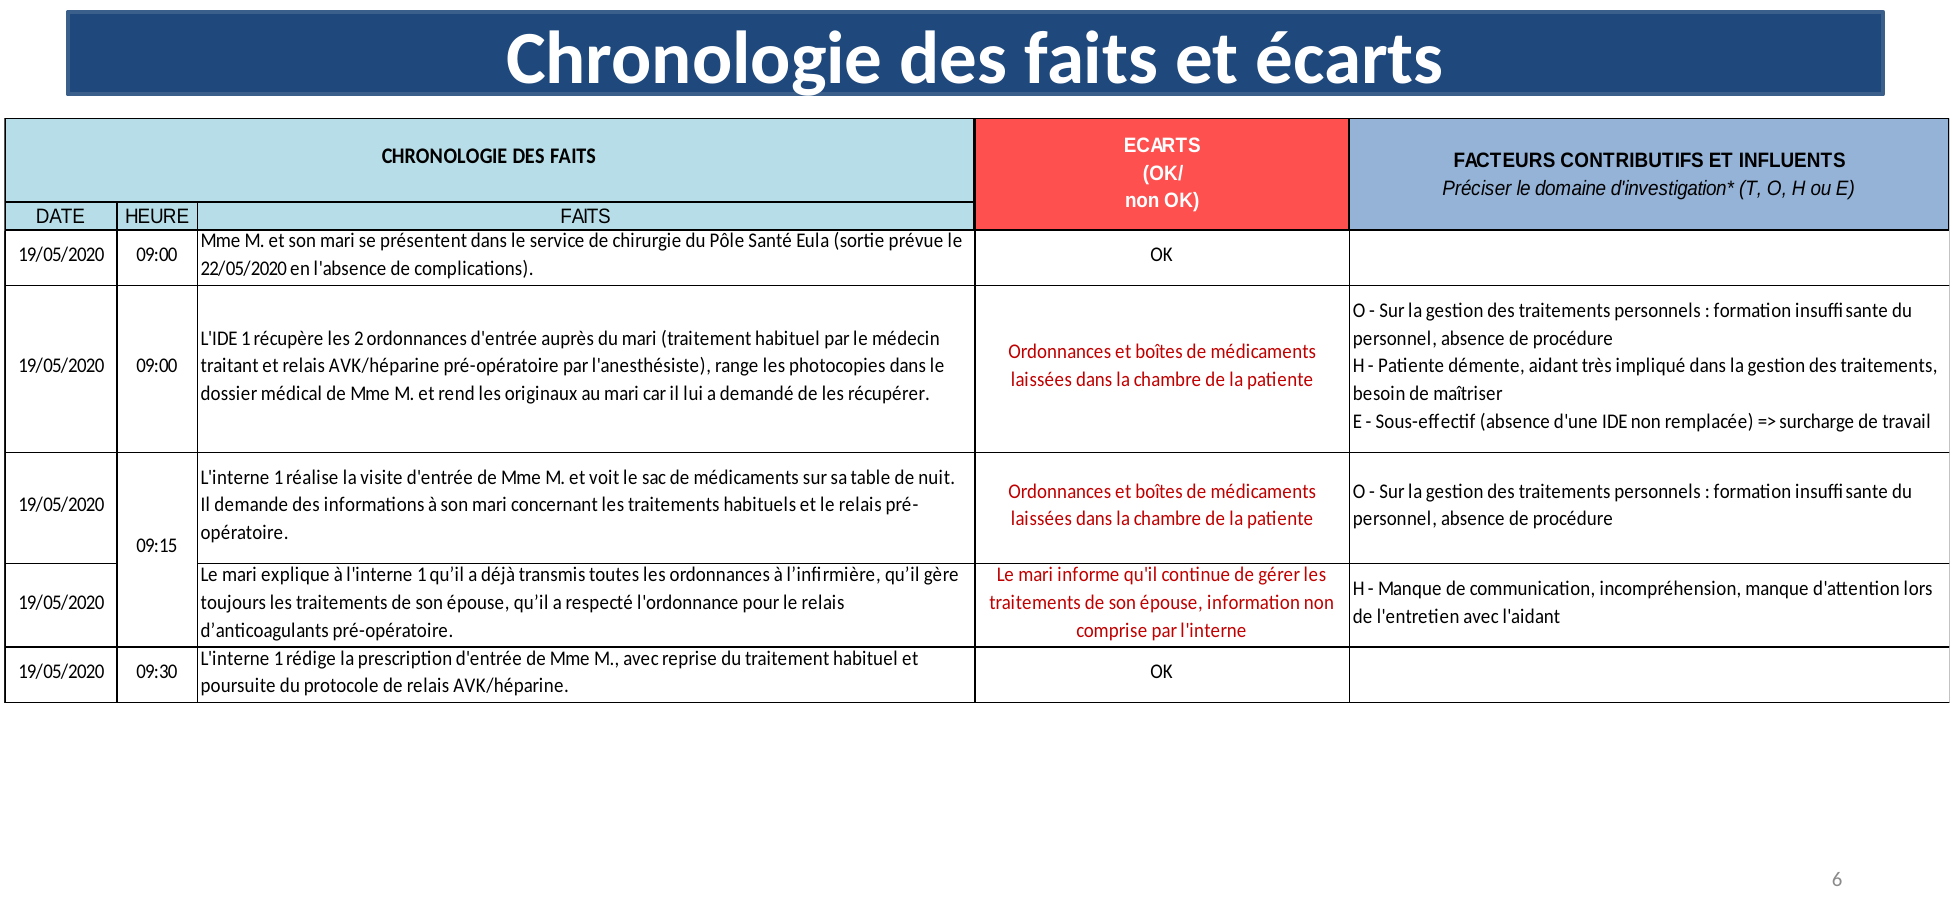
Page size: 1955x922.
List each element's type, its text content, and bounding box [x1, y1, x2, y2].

text_box Chronologie des faits et écarts [66, 10, 1885, 96]
picture [4, 117, 1951, 704]
slide_number 6 [1401, 853, 1858, 904]
